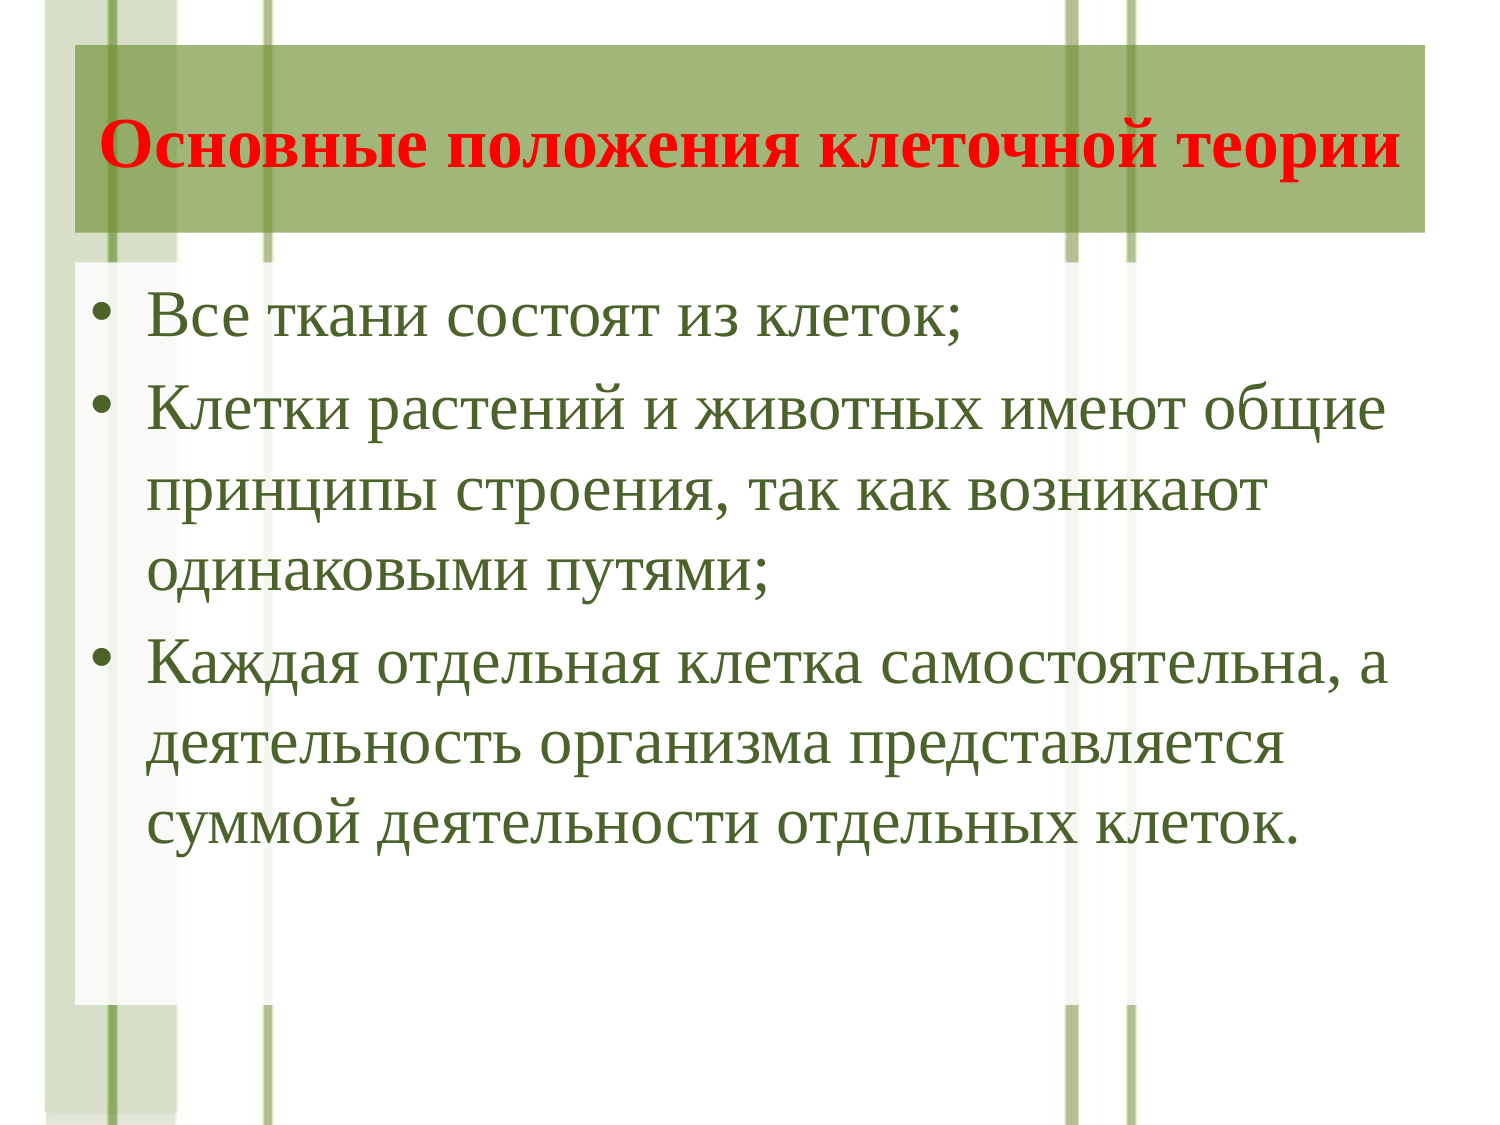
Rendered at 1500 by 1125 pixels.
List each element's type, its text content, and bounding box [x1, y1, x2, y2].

list Все ткани состоят из клеток; Клетки растений и животных имеют общие принципы строения, так как возникают одинаковыми путями; Каждая отдельная клетка самостоятельна, а деятельность организма представляется суммой деятельности отдельных клеток. [74, 262, 1426, 1006]
picture [0, 0, 1500, 1125]
title Основные положения клеточной теории [74, 44, 1426, 233]
